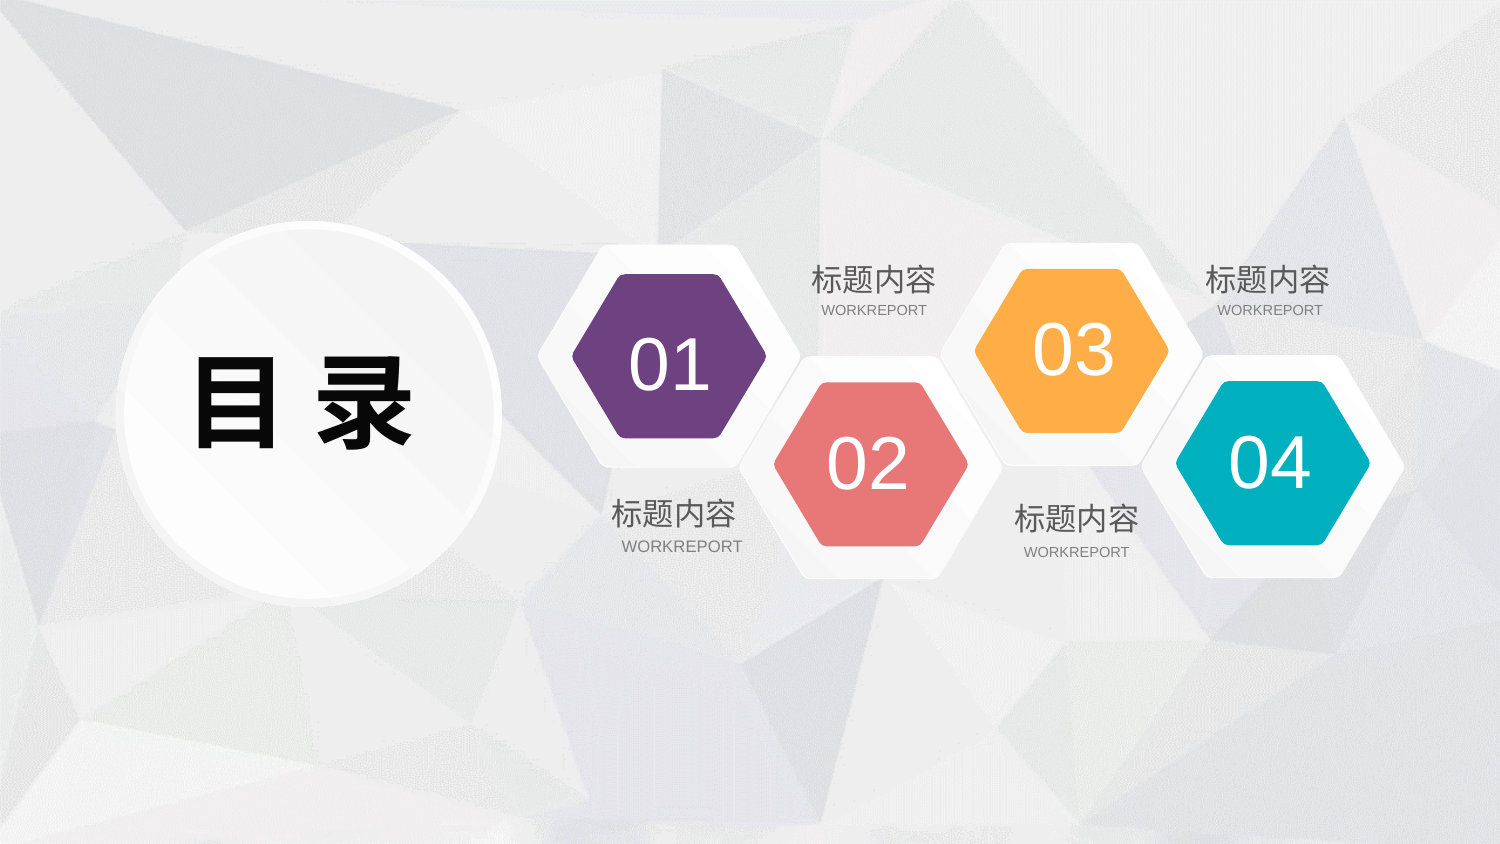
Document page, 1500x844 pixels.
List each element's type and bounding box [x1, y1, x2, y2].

text_box [1190, 252, 1360, 327]
text_box [596, 486, 766, 565]
text_box [537, 244, 801, 468]
text_box [797, 252, 966, 327]
text_box [940, 242, 1204, 466]
text_box [1141, 355, 1405, 579]
text_box [115, 220, 502, 607]
text_box [999, 492, 1169, 569]
text_box [739, 356, 1003, 580]
picture [0, 0, 1500, 844]
